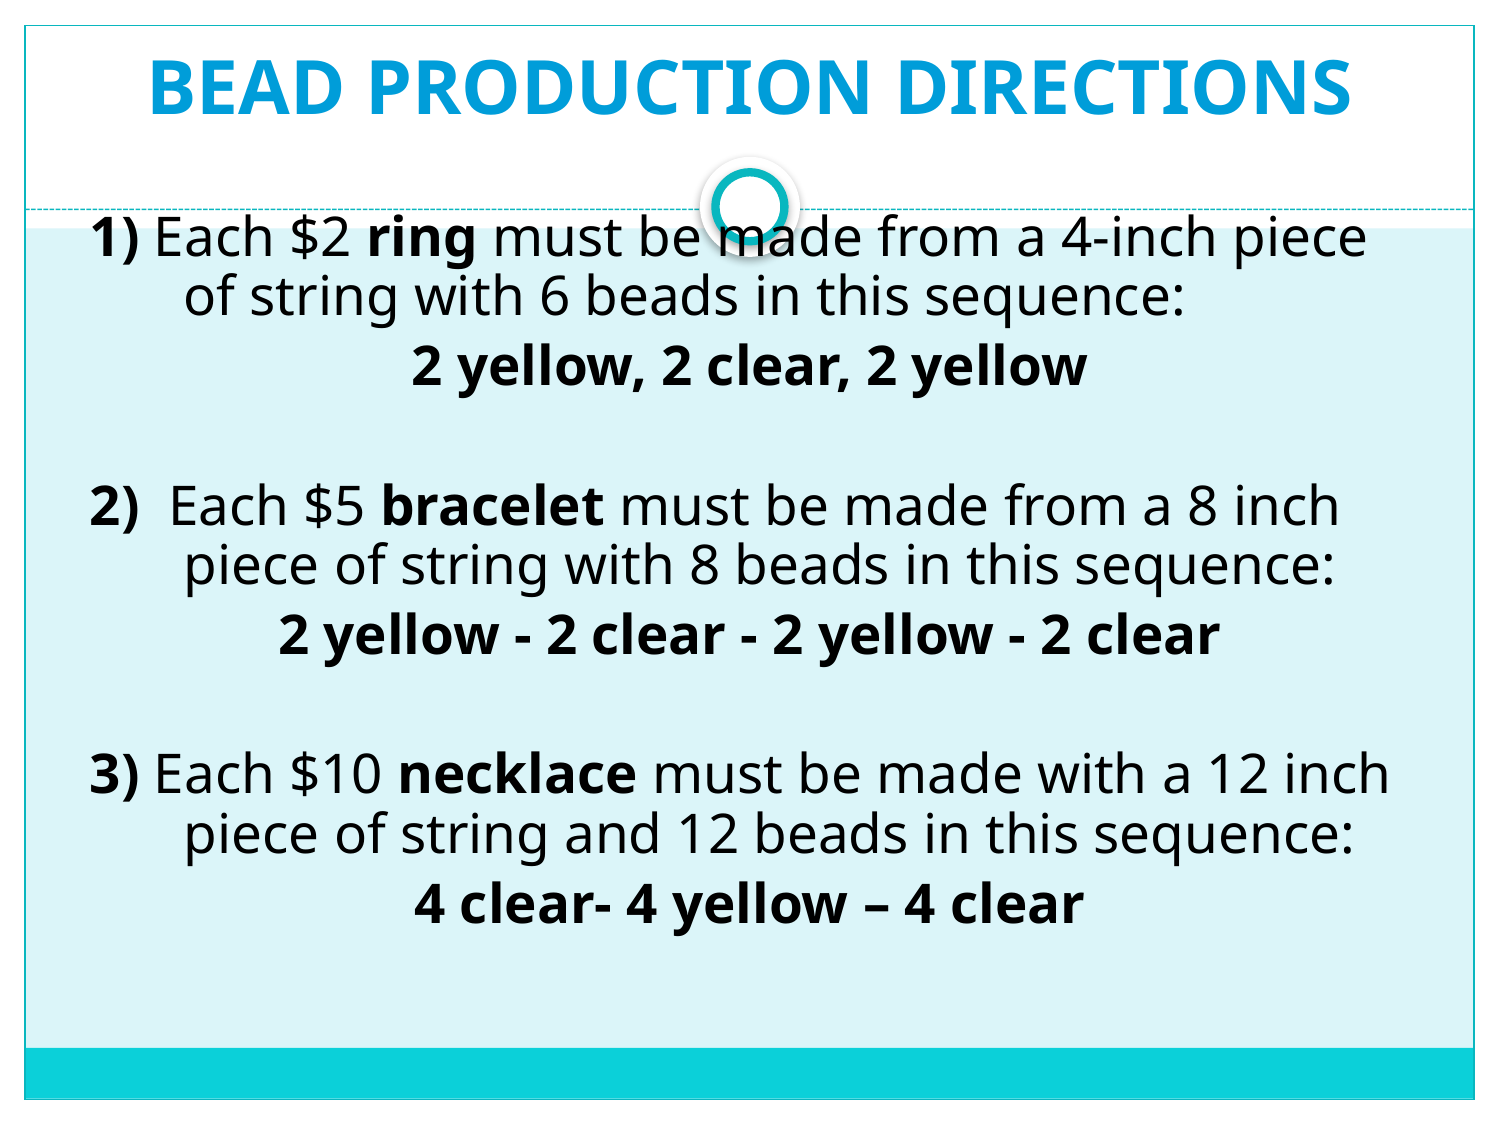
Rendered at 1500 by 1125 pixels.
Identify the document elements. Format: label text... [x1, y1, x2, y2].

title BEAD PRODUCTION DIRECTIONS [75, 24, 1425, 125]
list 1) Each $2 ring must be made from a 4-inch piece of string with 6 beads in this sequence: 2 yellow, 2 clear, 2 yellow 2) Each $5 bracelet must be made from a 8 inch piece of string with 8 beads in this sequence: 2 yellow - 2 clear - 2 yellow - 2 clear 3) Each $10 necklace must be made with a 12 inch piece of string and 12 beads in this sequence: 4 clear- 4 yellow – 4 clear [75, 125, 1425, 1063]
